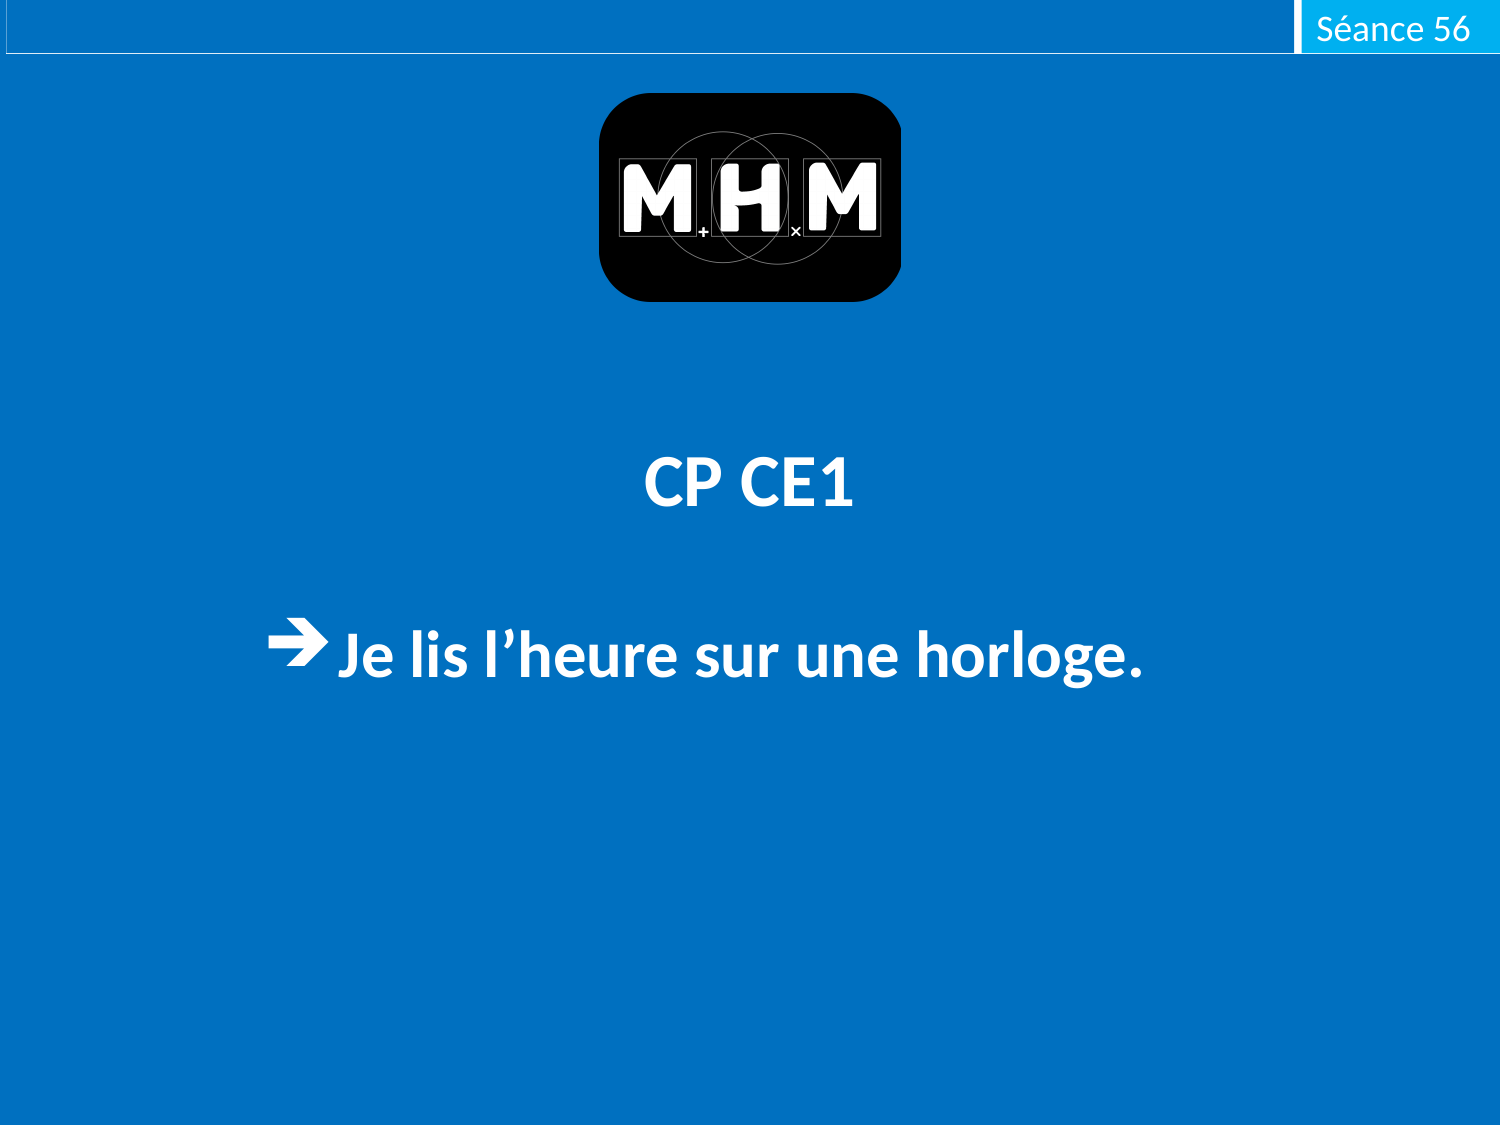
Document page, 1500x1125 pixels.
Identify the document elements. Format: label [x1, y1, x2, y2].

text_box [0, 54, 1500, 1125]
